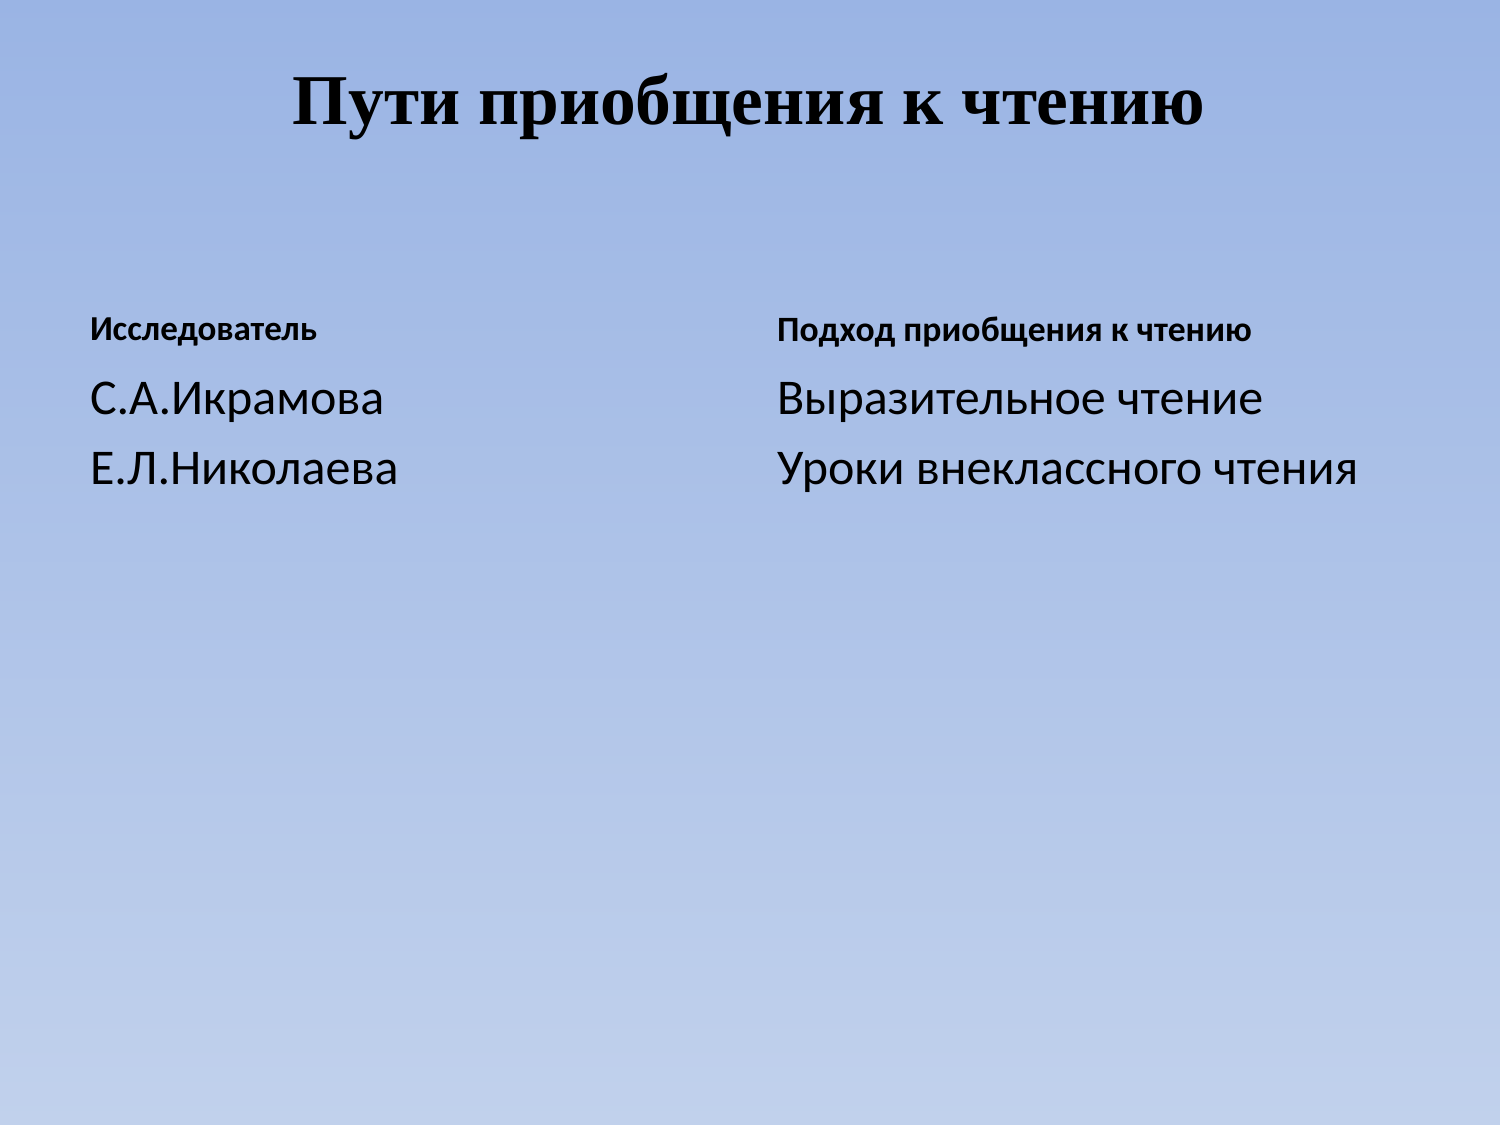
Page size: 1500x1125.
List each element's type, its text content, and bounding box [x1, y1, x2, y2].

list Исследователь [75, 267, 738, 356]
list С.А.Икрамова Е.Л.Николаева [75, 356, 738, 1005]
title Пути приобщения к чтению [75, 45, 1425, 233]
list Выразительное чтение Уроки внеклассного чтения [761, 356, 1425, 1005]
list Подход приобщения к чтению [761, 251, 1425, 356]
